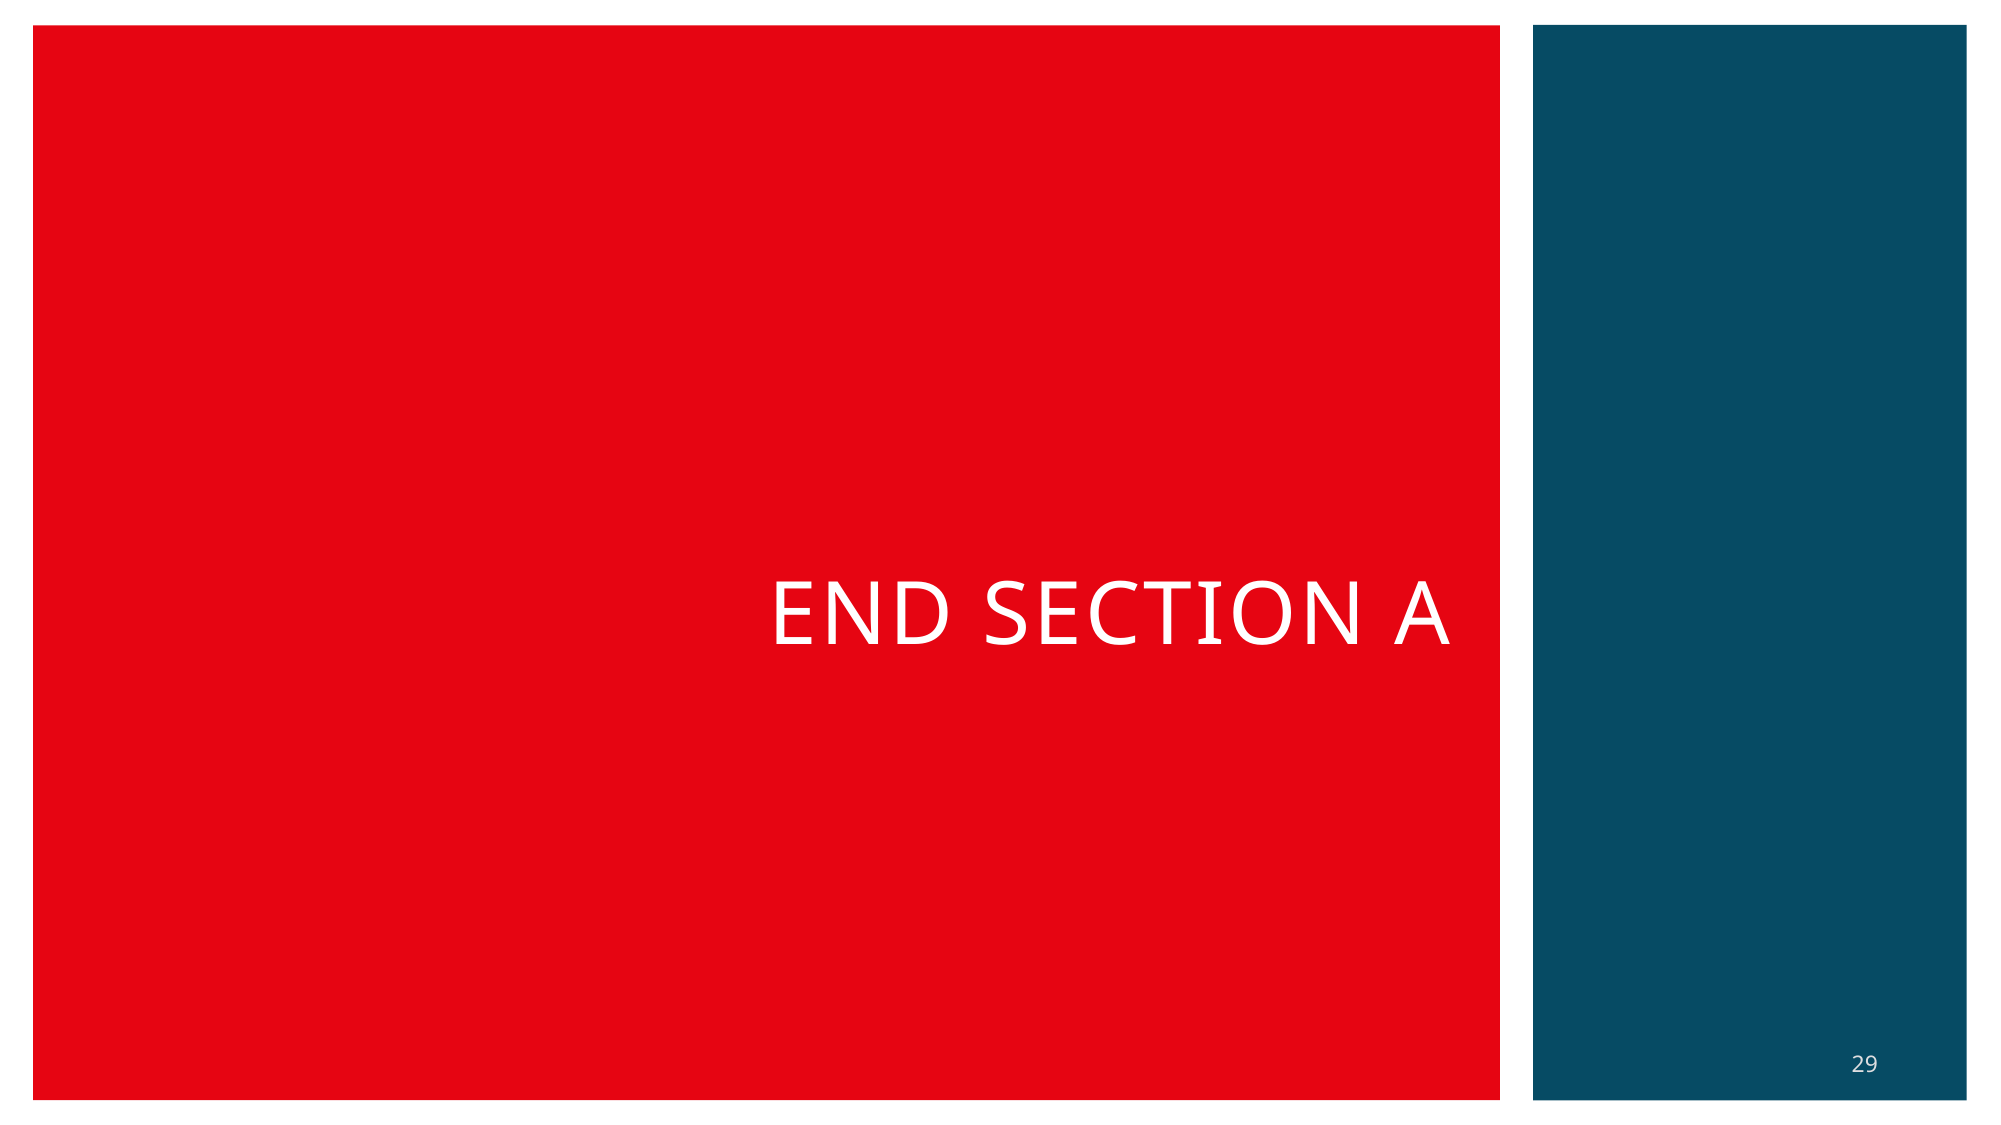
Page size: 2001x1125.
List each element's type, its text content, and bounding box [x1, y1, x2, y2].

title End Section A [83, 474, 1467, 745]
slide_number 29 [1800, 1041, 1930, 1089]
